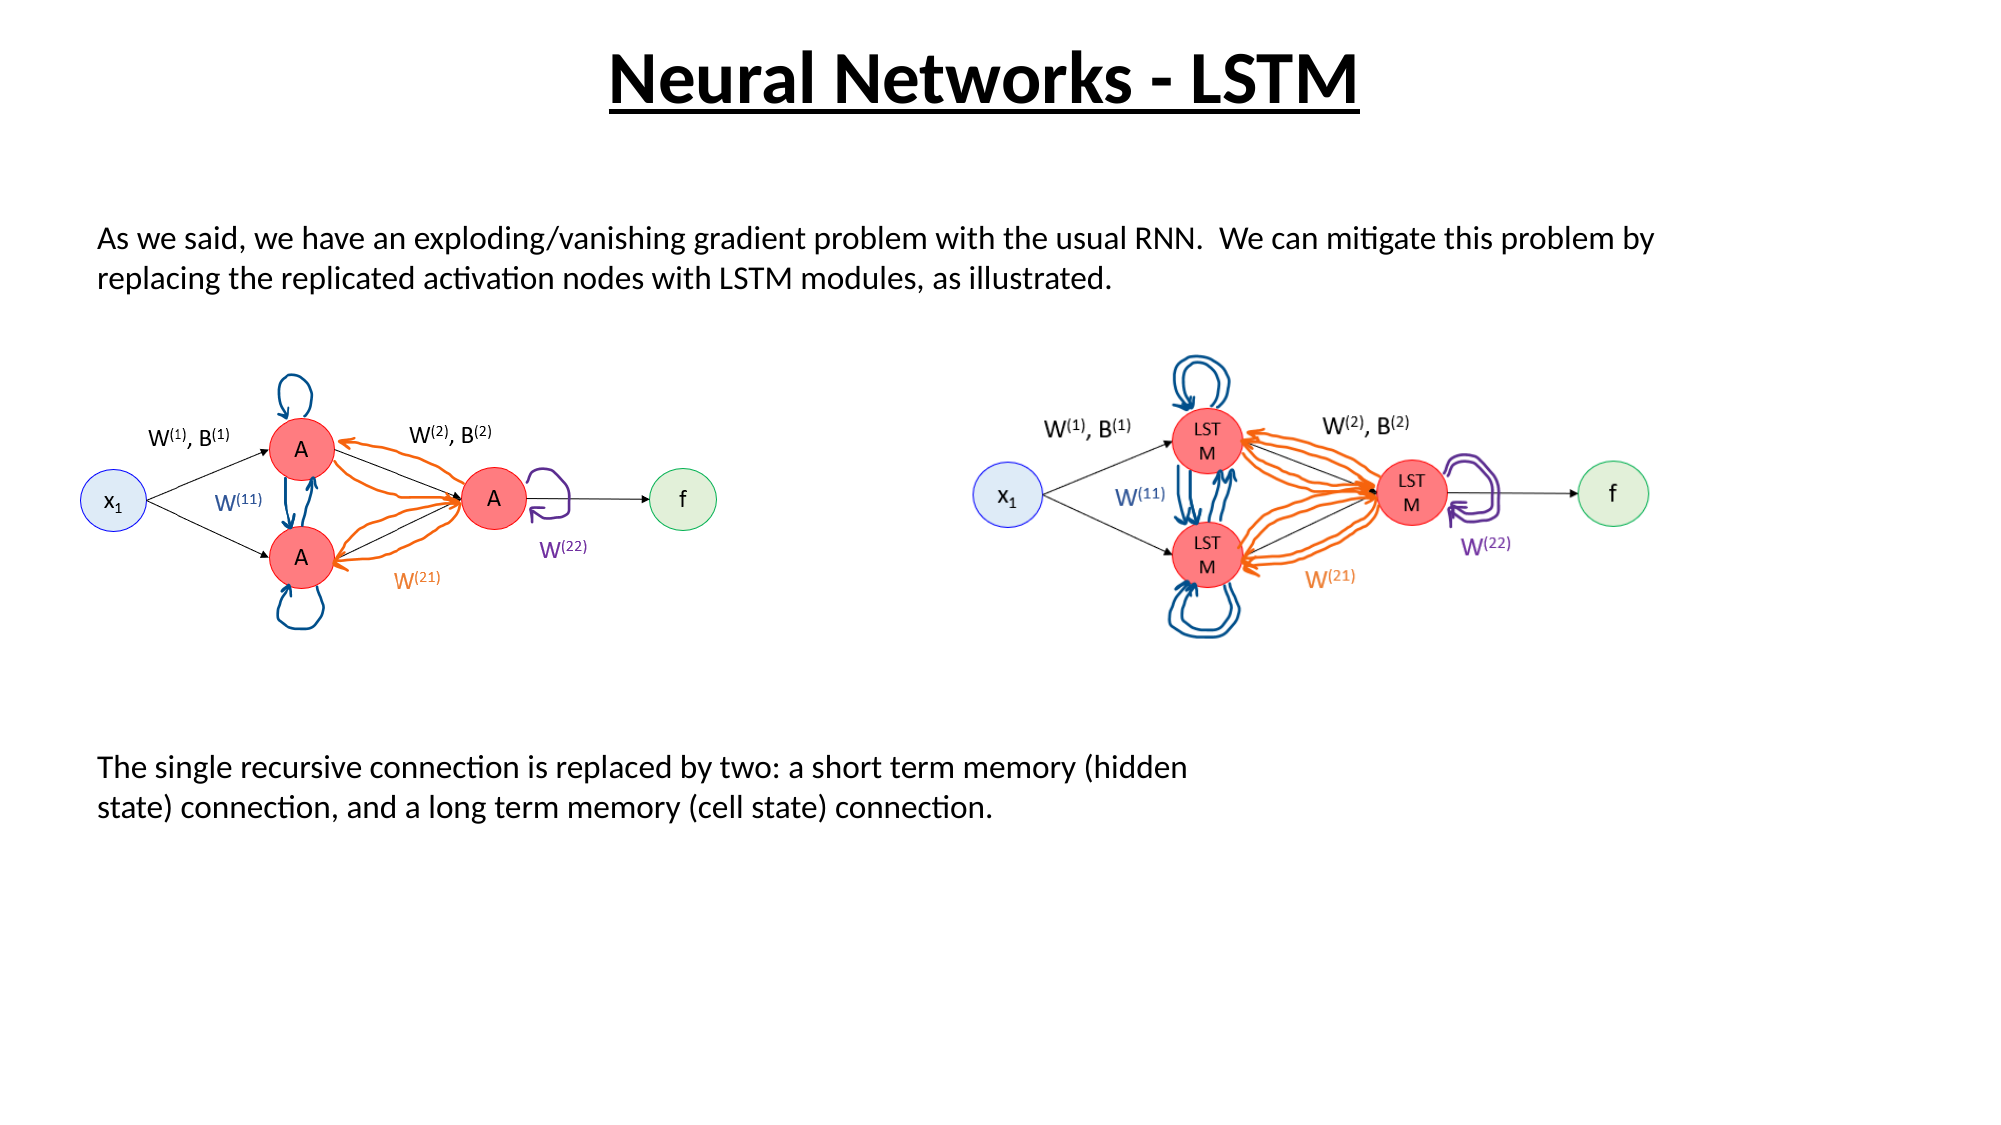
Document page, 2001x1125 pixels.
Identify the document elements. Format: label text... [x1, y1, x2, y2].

title Neural Networks - LSTM [517, 8, 1452, 128]
picture [961, 350, 1663, 646]
picture [68, 361, 728, 635]
text_box The single recursive connection is replaced by two: a short term memory (hidden state) connection, and a long term memory (cell state) connection. [82, 737, 1262, 833]
text_box As we said, we have an exploding/vanishing gradient problem with the usual RNN. We can mitigate this problem by replacing the replicated activation nodes with LSTM modules, as illustrated. [82, 208, 1760, 304]
